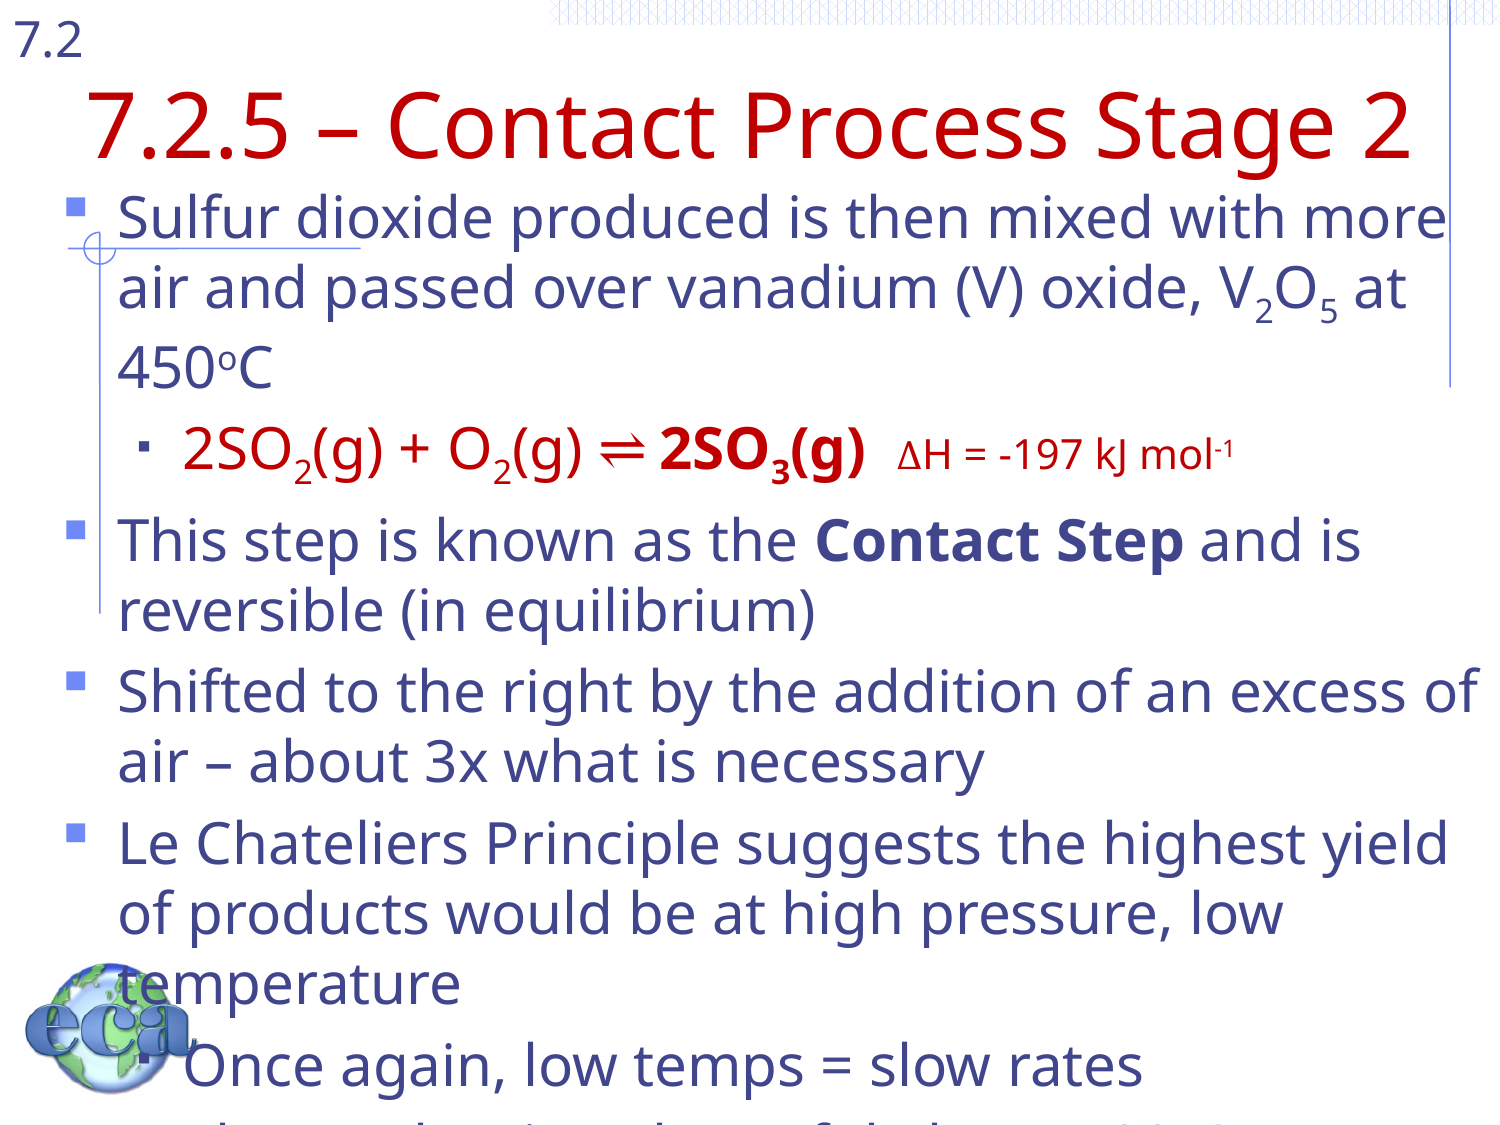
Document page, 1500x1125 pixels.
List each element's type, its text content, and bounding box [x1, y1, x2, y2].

picture [23, 960, 200, 1096]
list Sulfur dioxide produced is then mixed with more air and passed over vanadium (V) oxide, V2O5 at 450oC 2SO2(g) + O2(g) ⇌ 2SO3(g) ∆H = -197 kJ mol-1 This step is known as the Contact Step and is reversible (in equilibrium) Shifted to the right by the addition of an excess of air – about 3x what is necessary Le Chateliers Principle suggests the highest yield of products would be at high pressure, low temperature Once again, low temps = slow rates The catalyst is only useful above 400oC [45, 172, 1500, 894]
title 7.2.5 – Contact Process Stage 2 [17, 49, 1483, 185]
